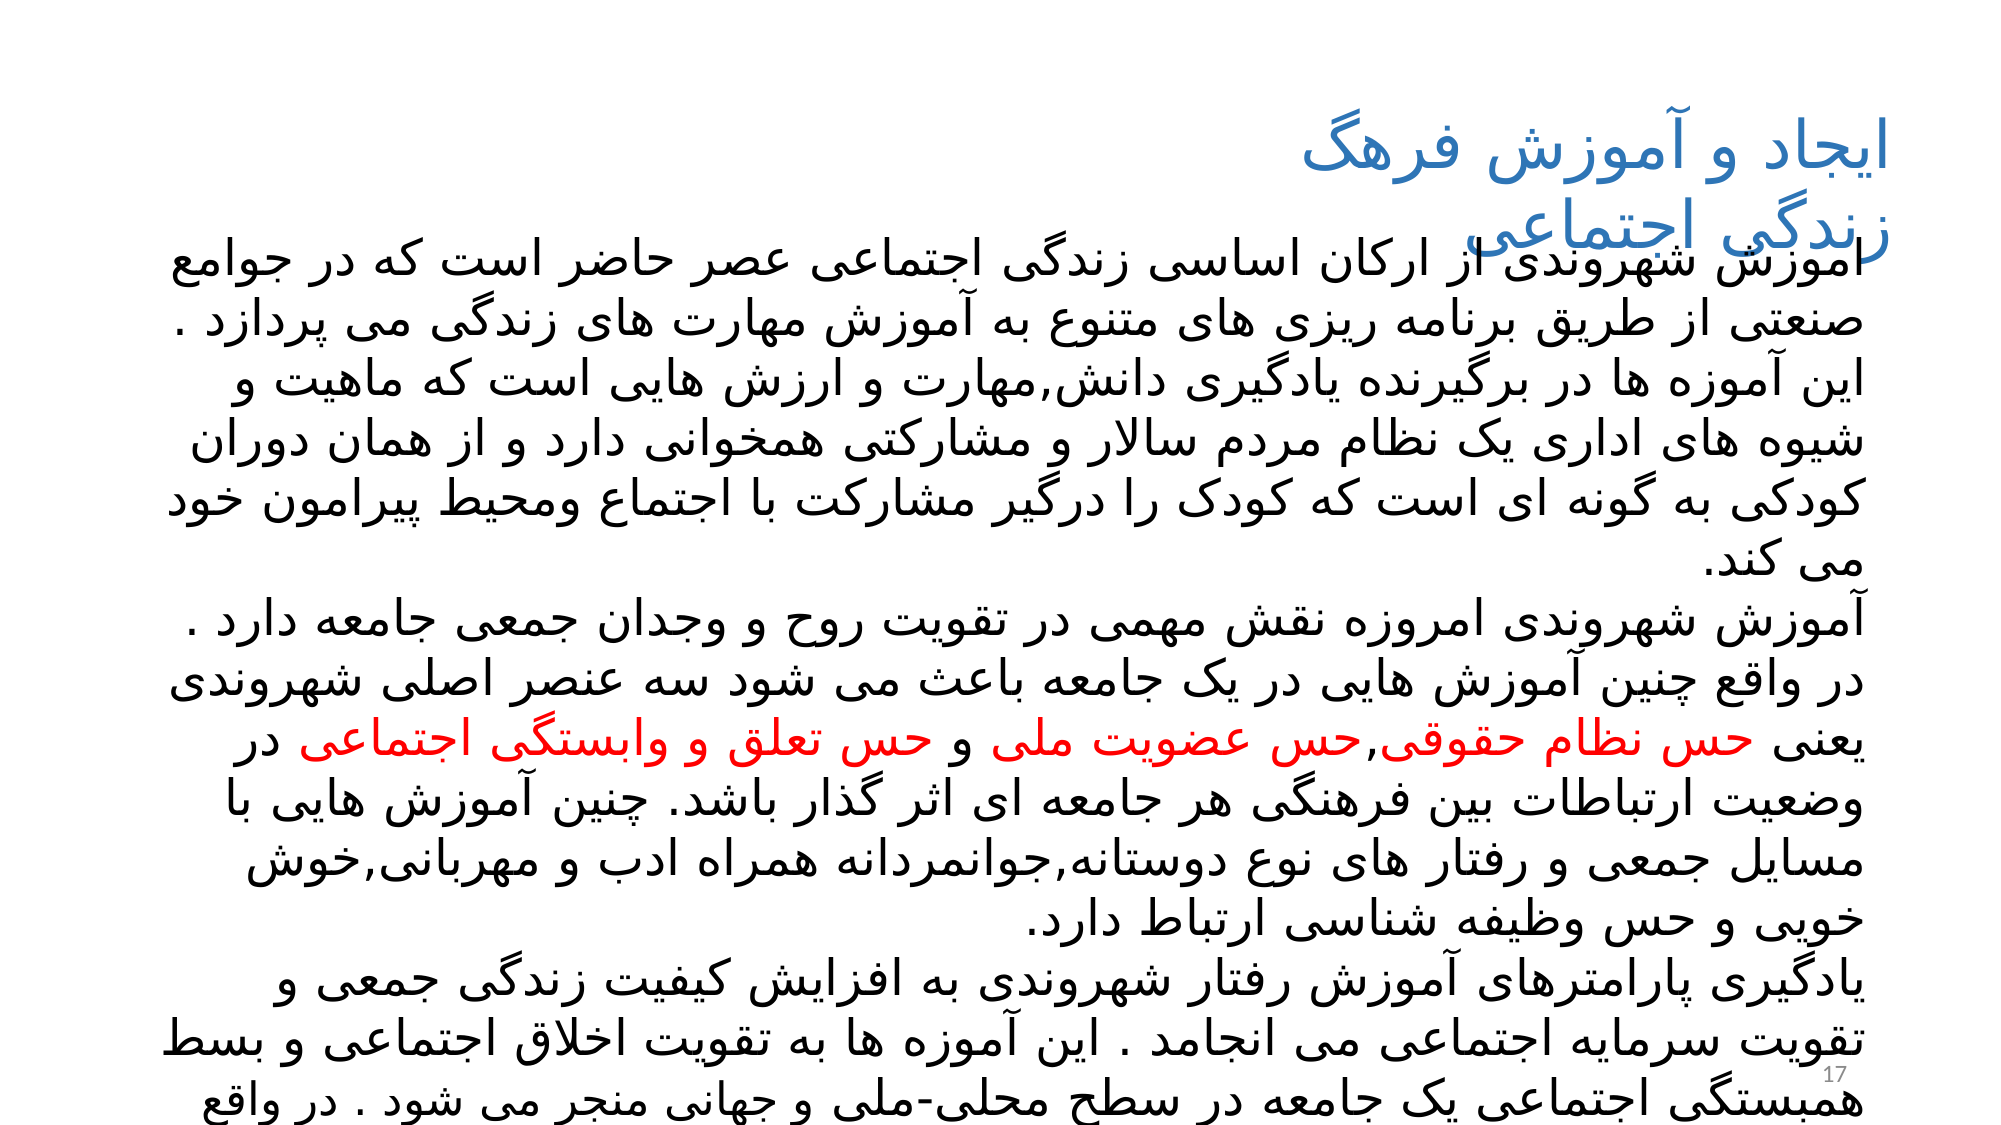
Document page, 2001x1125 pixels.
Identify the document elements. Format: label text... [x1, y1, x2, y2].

text_box اموزش شهروندی از ارکان اساسی زندگی اجتماعی عصر حاضر است که در جوامع صنعتی از طریق برنامه ریزی های متنوع به آموزش مهارت های زندگی می پردازد . این آموزه ها در برگیرنده یادگیری دانش,مهارت و ارزش هایی است که ماهیت و شیوه های اداری یک نظام مردم سالار و مشارکتی همخوانی دارد و از همان دوران کودکی به گونه ای است که کودک را درگیر مشارکت با اجتماع ومحیط پیرامون خود می کند. آموزش شهروندی امروزه نقش مهمی در تقویت روح و وجدان جمعی جامعه دارد . در واقع چنین آموزش هایی در یک جامعه باعث می شود سه عنصر اصلی شهروندی یعنی حس نظام حقوقی,حس عضویت ملی و حس تعلق و وابستگی اجتماعی در وضعیت ارتباطات بین فرهنگی هر جامعه ای اثر گذار باشد. چنین آموزش هایی با مسایل جمعی و رفتار های نوع دوستانه,جوانمردانه همراه ادب و مهربانی,خوش خویی و حس وظیفه شناسی ارتباط دارد. یادگیری پارامترهای آموزش رفتار شهروندی به افزایش کیفیت زندگی جمعی و تقویت سرمایه اجتماعی می انجامد . این آموزه ها به تقویت اخلاق اجتماعی و بسط همبستگی اجتماعی یک جامعه در سطح محلی-ملی و جهانی منجر می شود . در واقع نقش چنین آموزه هایی رابطه تنگاتنگی با رفتار های اخلاقی و اخلاق دارد . [117, 217, 1882, 1125]
text_box ایجاد و آموزش فرهگ زندگی اجتماعی [1118, 94, 1908, 269]
